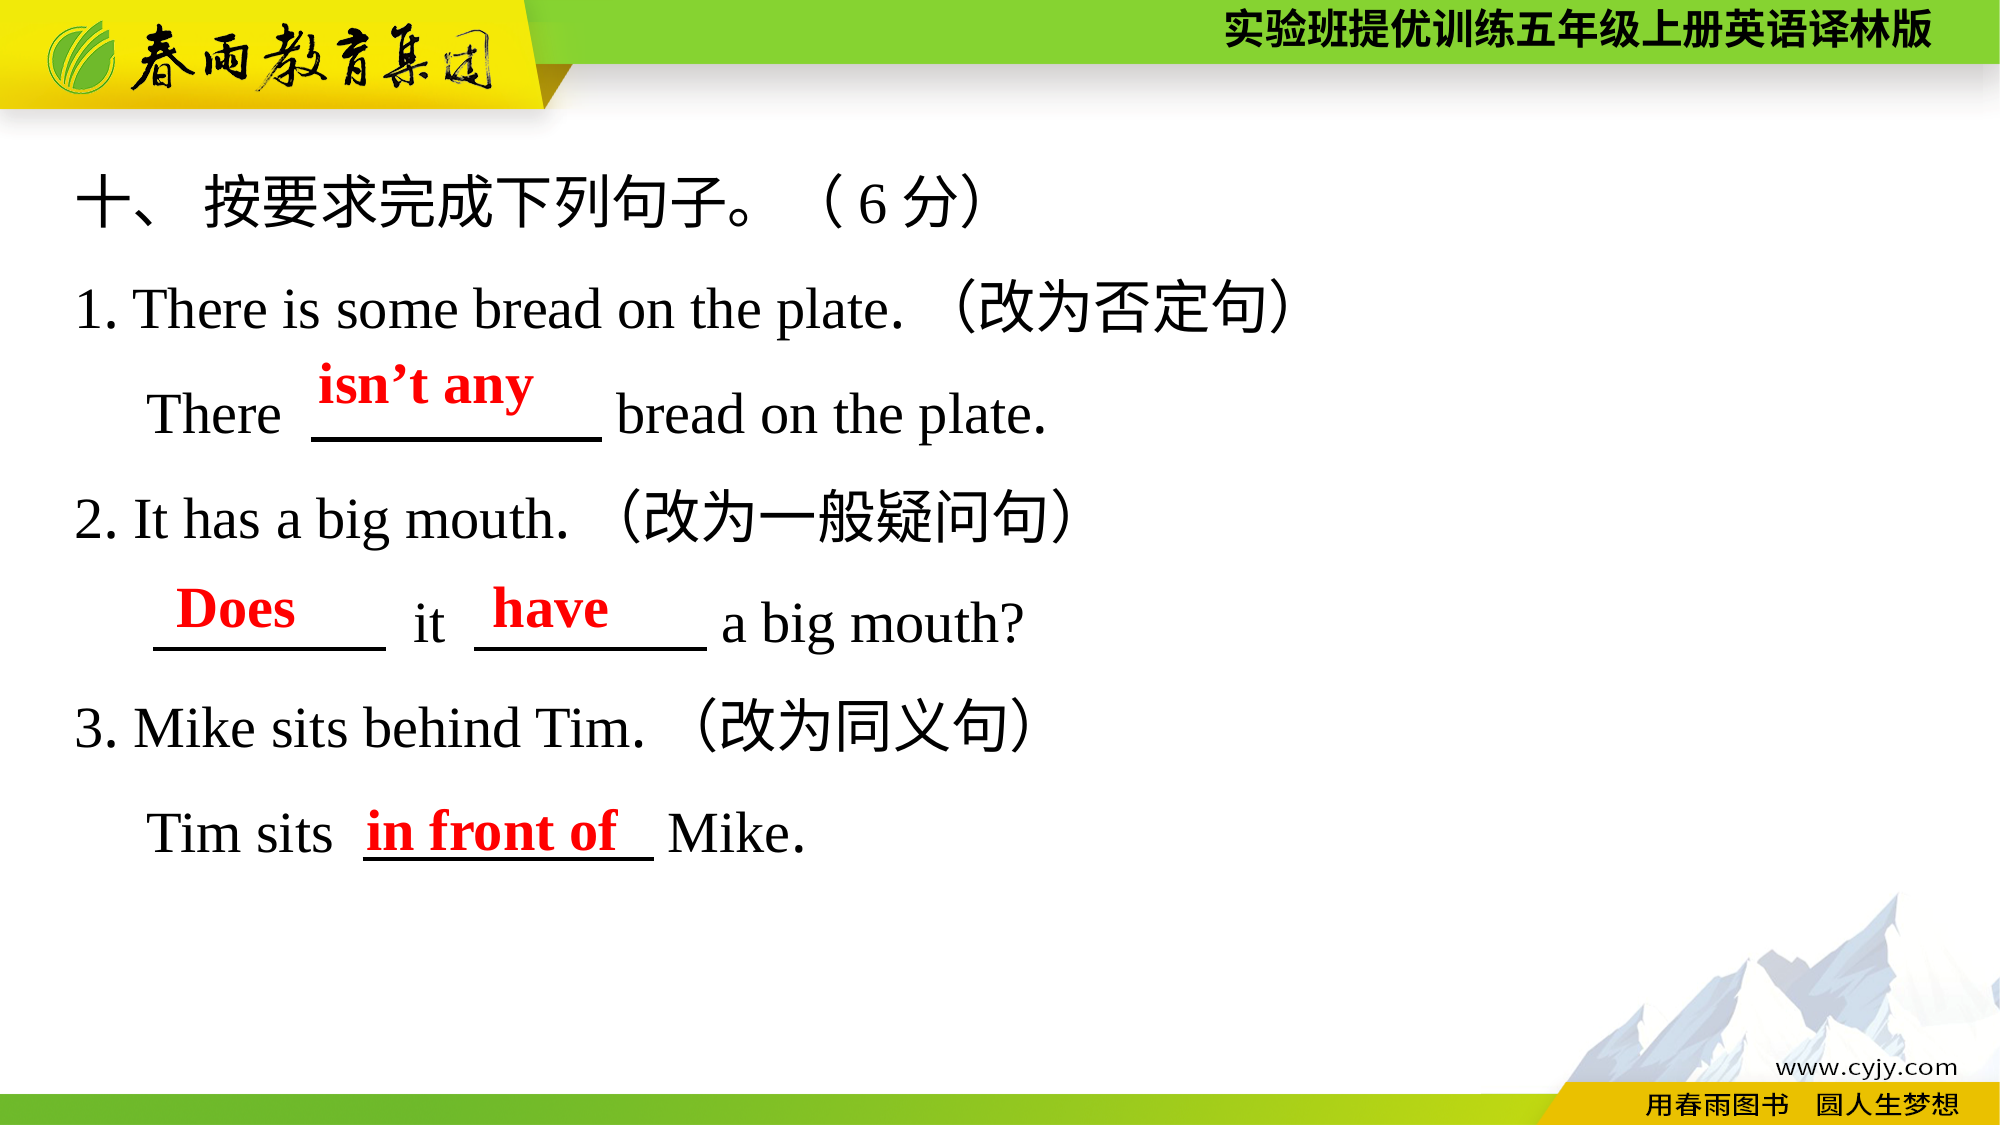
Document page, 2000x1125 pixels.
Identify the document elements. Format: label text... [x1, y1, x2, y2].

picture [0, 0, 2000, 1125]
list 十、 按要求完成下列句子。（6分） 1. There is some bread on the plate.（改为否定句） There bread on the plate. 2. It has a big mouth.（改为一般疑问句） it a big mouth? 3. Mike sits behind Tim.（改为同义句） Tim sits Mike. [59, 122, 1944, 880]
text_box in front of [351, 750, 634, 870]
text_box isn’t any [304, 338, 550, 423]
text_box Does [161, 561, 312, 647]
text_box have [477, 561, 625, 647]
